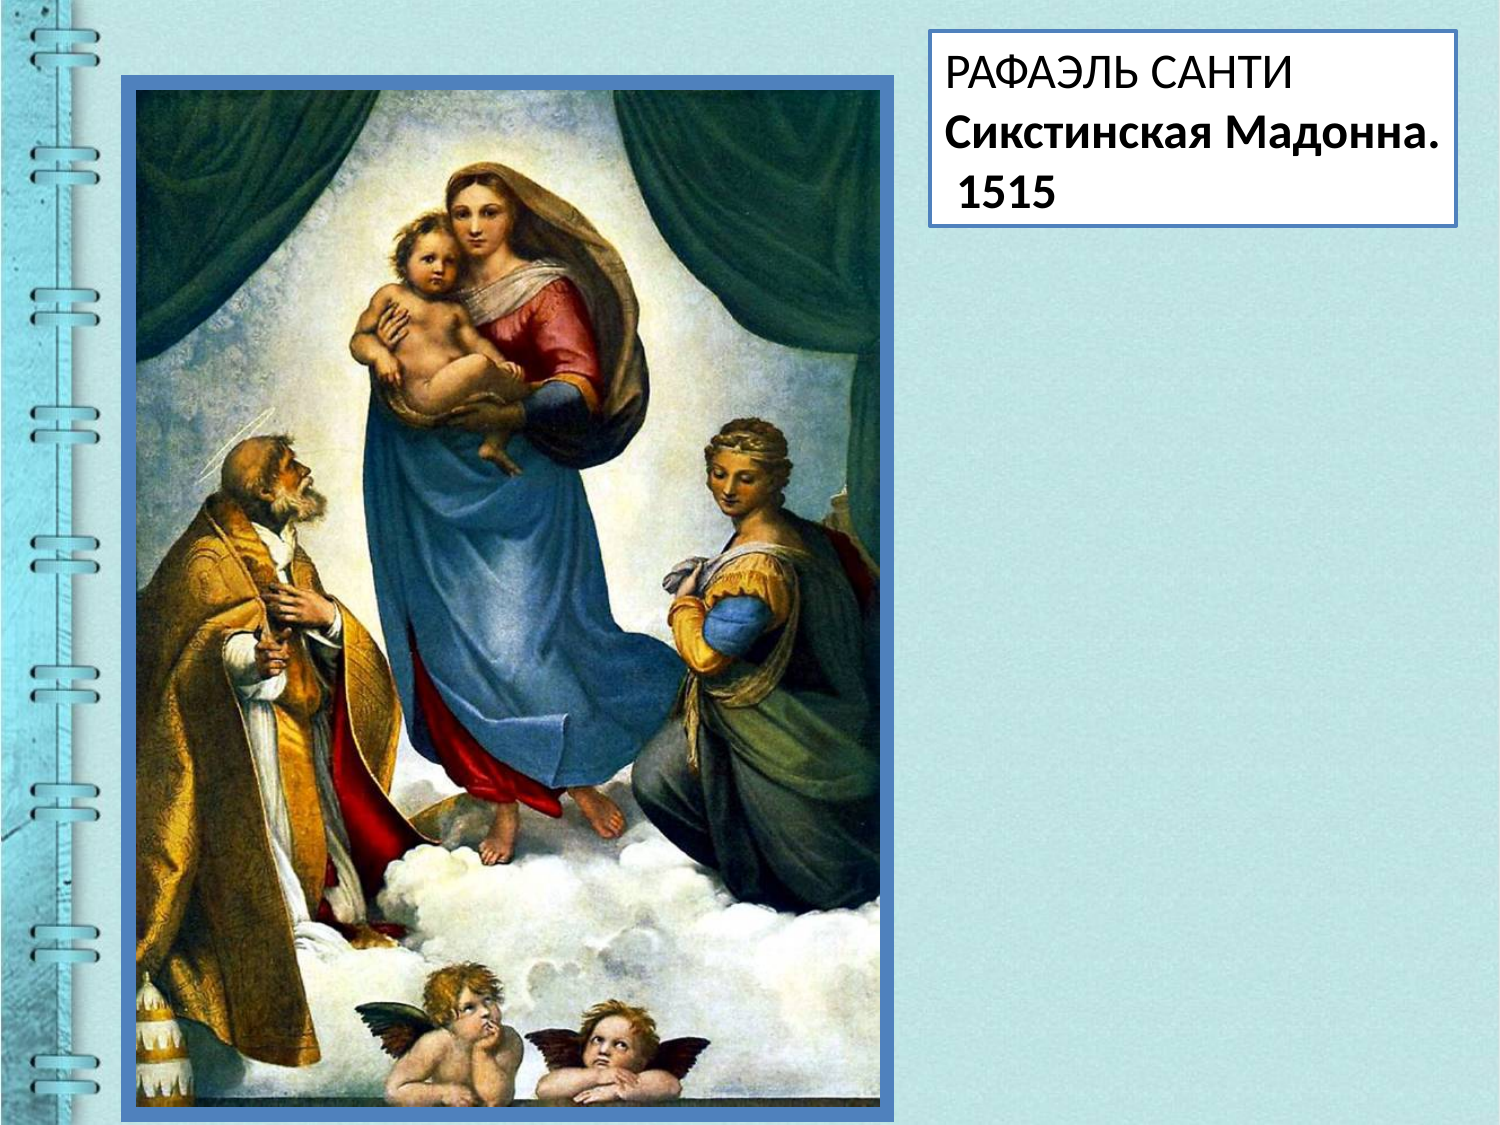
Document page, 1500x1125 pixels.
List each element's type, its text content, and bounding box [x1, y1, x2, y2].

text_box РАФАЭЛЬ САНТИ Сикстинская Мадонна. 1515 [928, 29, 1458, 228]
picture [0, 0, 1500, 1125]
